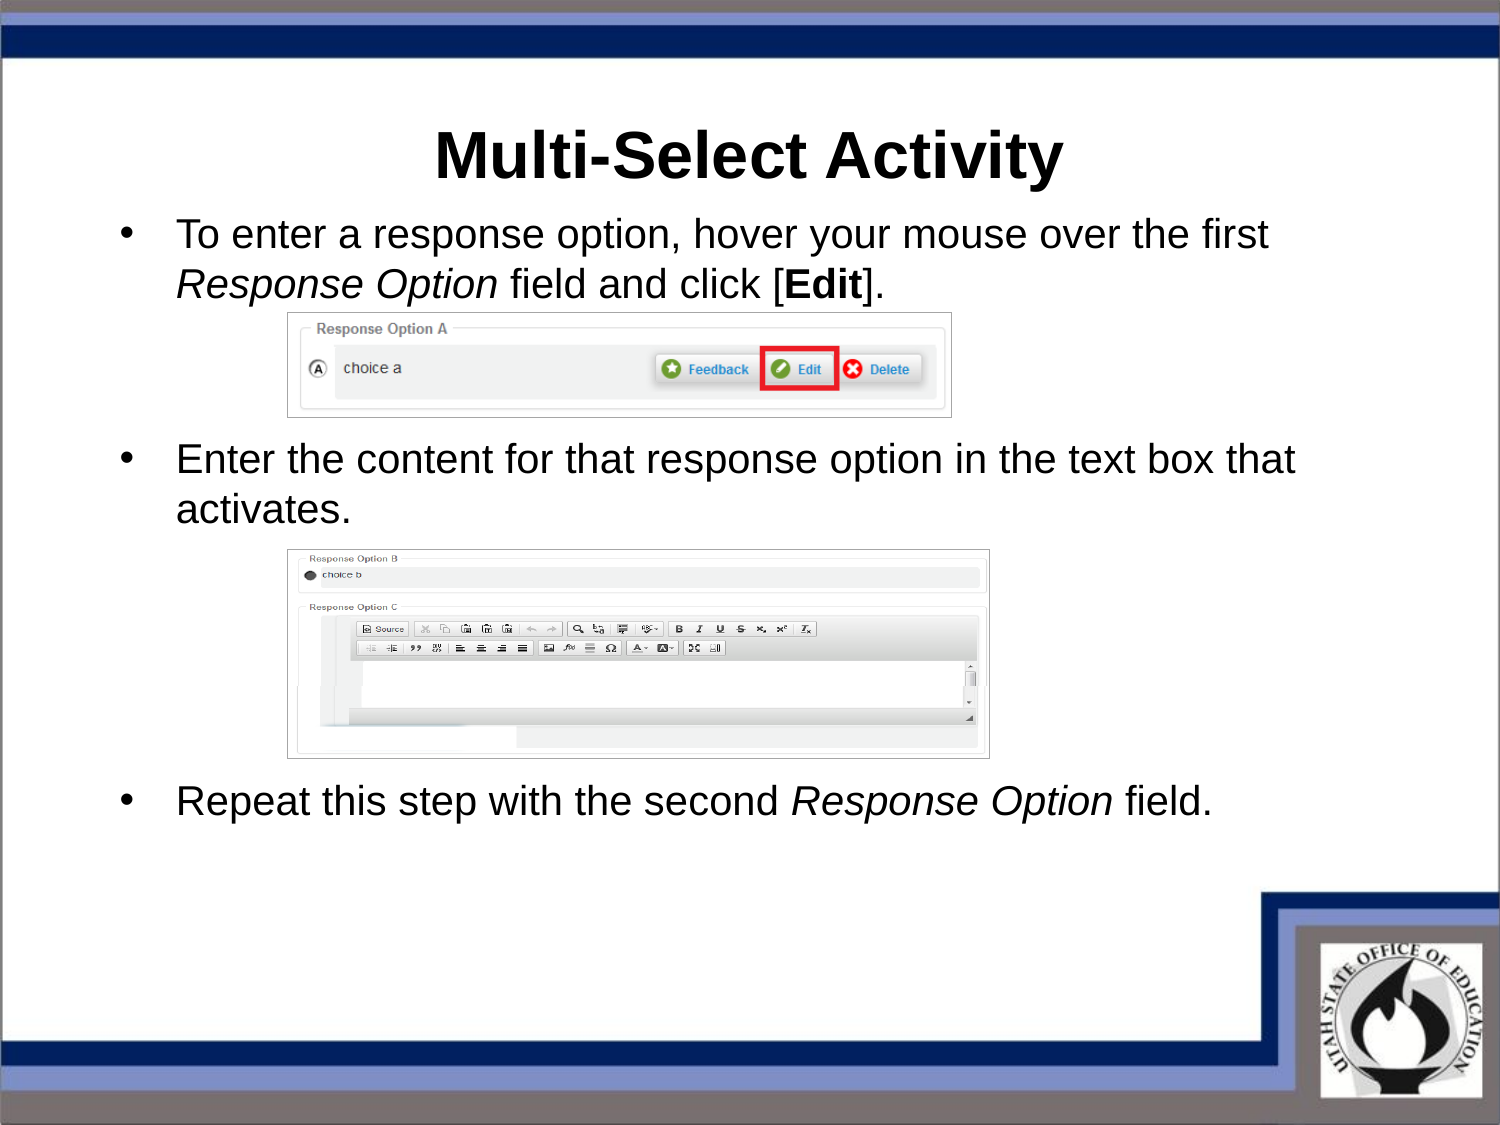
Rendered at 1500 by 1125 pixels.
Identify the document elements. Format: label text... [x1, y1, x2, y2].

picture [0, 0, 1500, 1125]
title Multi-Select Activity [103, 108, 1397, 196]
list To enter a response option, hover your mouse over the first Response Option field and click [Edit]. Enter the content for that response option in the text box that activates. Repeat this step with the second Response Option field. [104, 199, 1399, 803]
